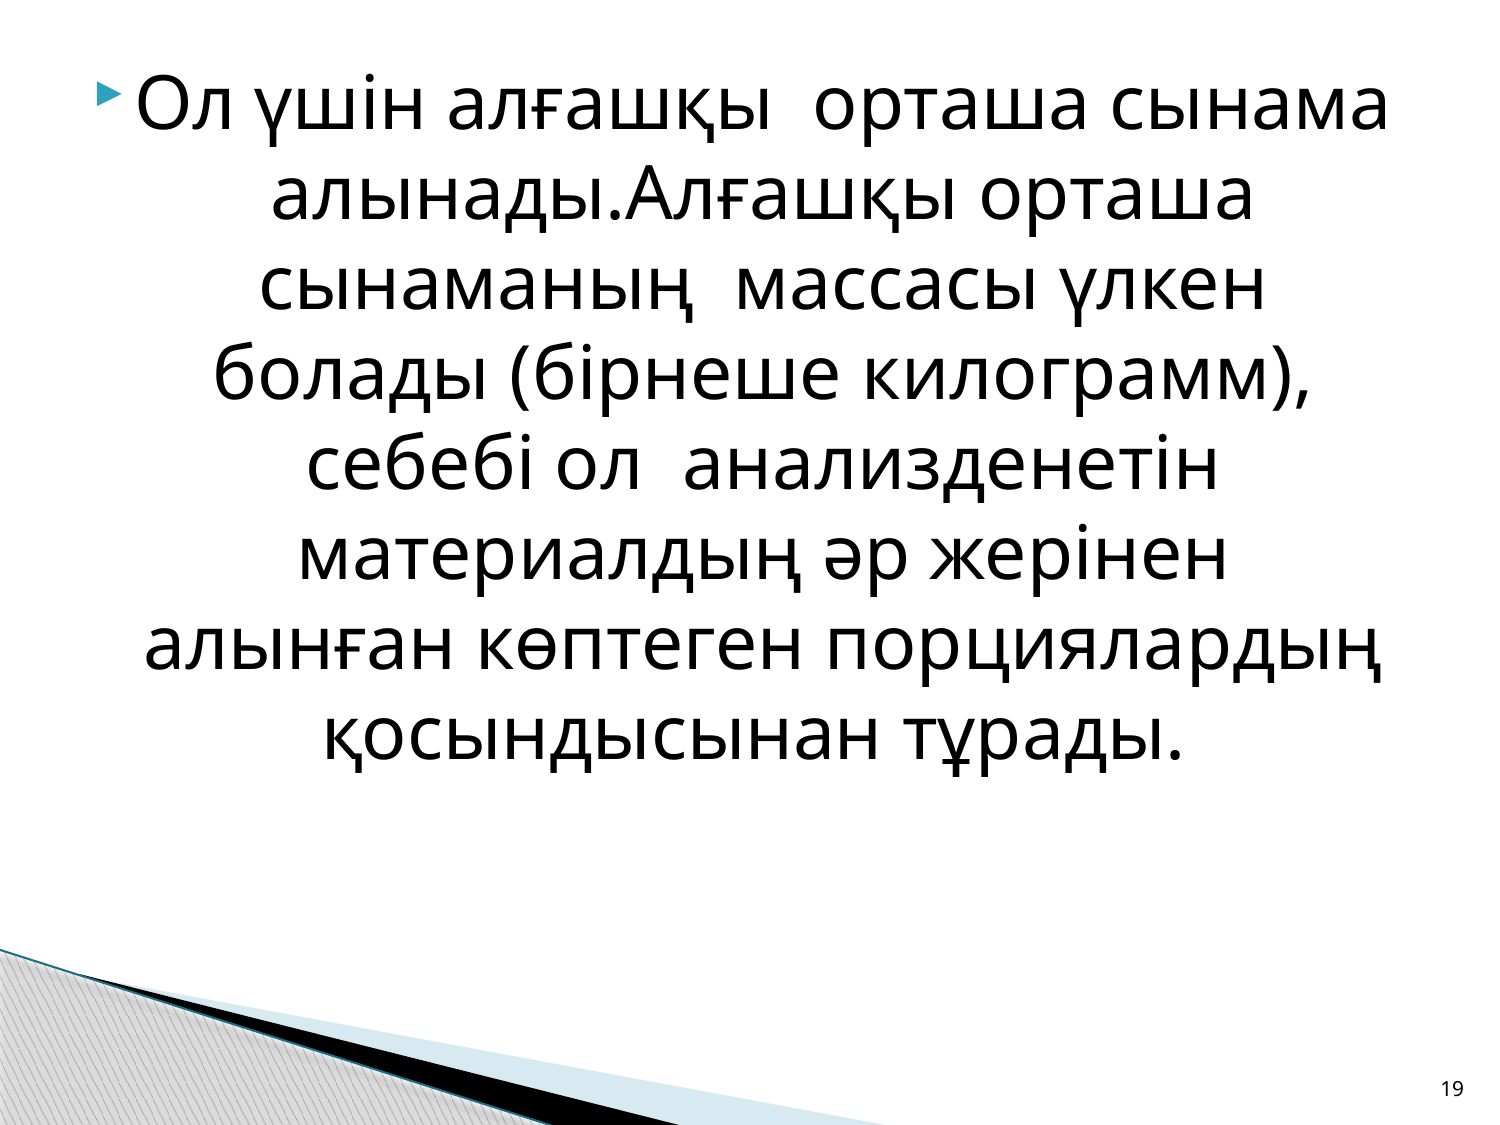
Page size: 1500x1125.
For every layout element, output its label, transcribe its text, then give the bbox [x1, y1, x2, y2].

list Ол үшін алғашқы орташа сынама алынады.Алғашқы орташа сынаманың массасы үлкен болады (бірнеше килограмм), себебі ол анализденетін материалдың әр жерінен алынған көптеген порциялардың қосындысынан тұрады. [58, 46, 1409, 919]
slide_number 19 [1418, 1051, 1479, 1112]
